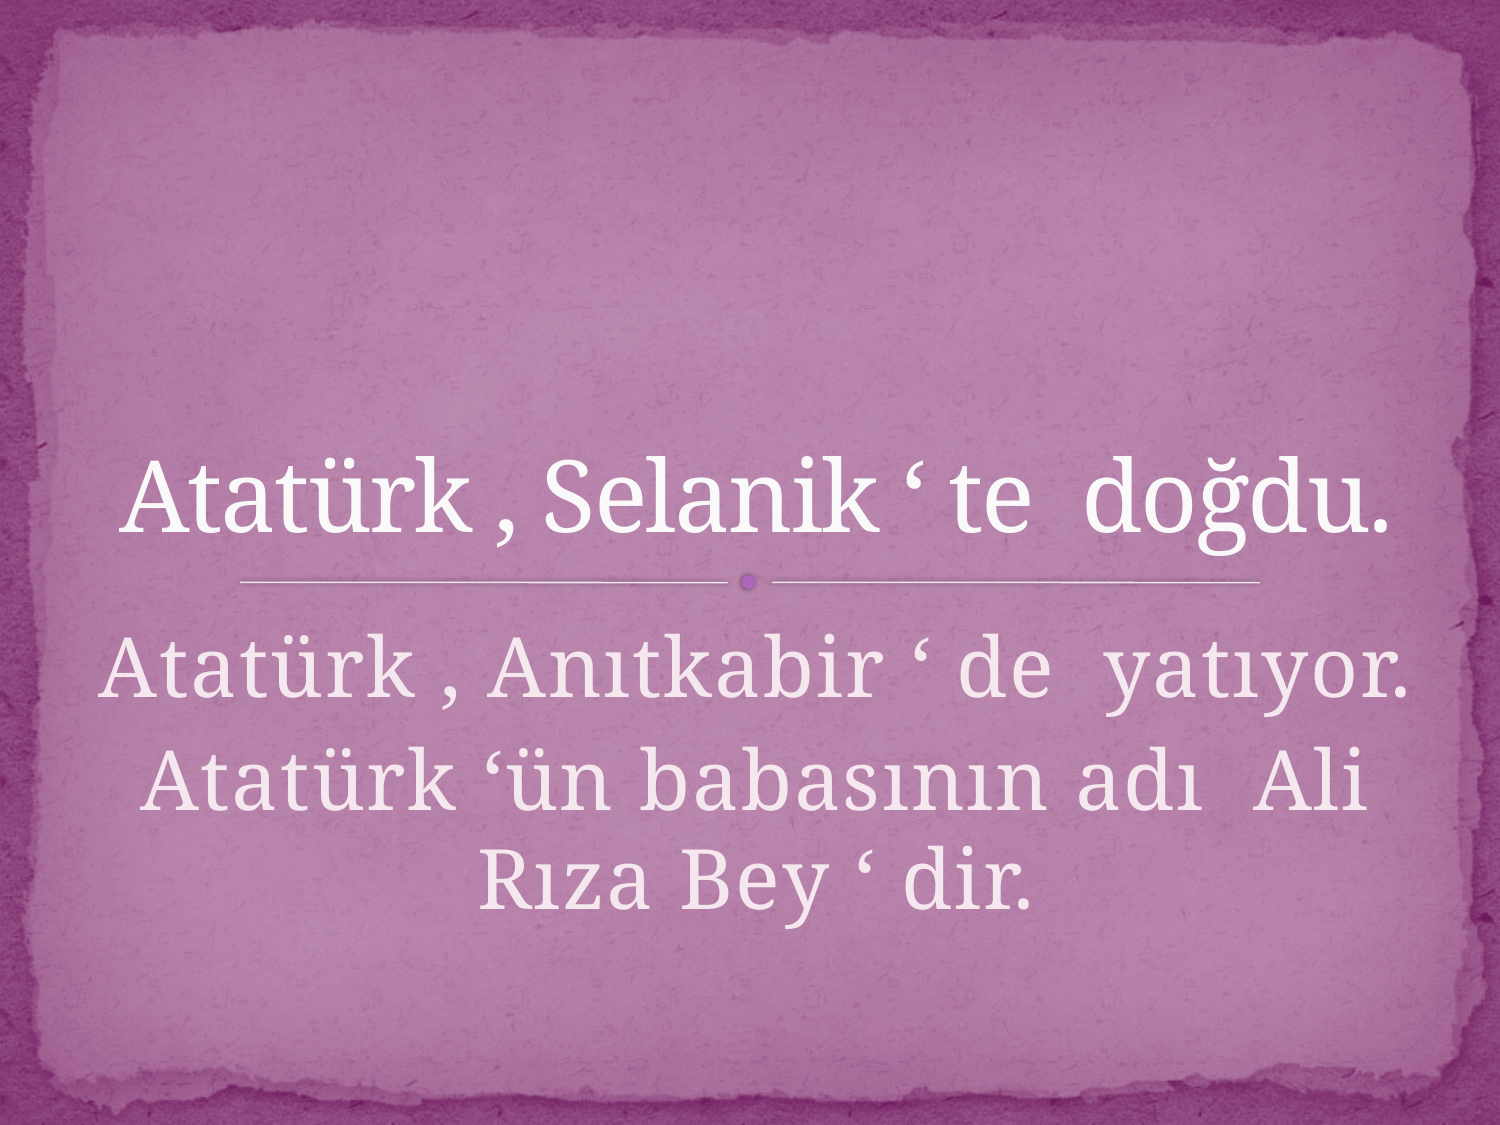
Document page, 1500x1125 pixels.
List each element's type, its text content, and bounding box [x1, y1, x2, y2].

subtitle Atatürk , Anıtkabir ‘ de yatıyor. Atatürk ‘ün babasının adı Ali Rıza Bey ‘ dir. [75, 606, 1438, 938]
title Atatürk , Selanik ‘ te doğdu. [74, 235, 1438, 561]
